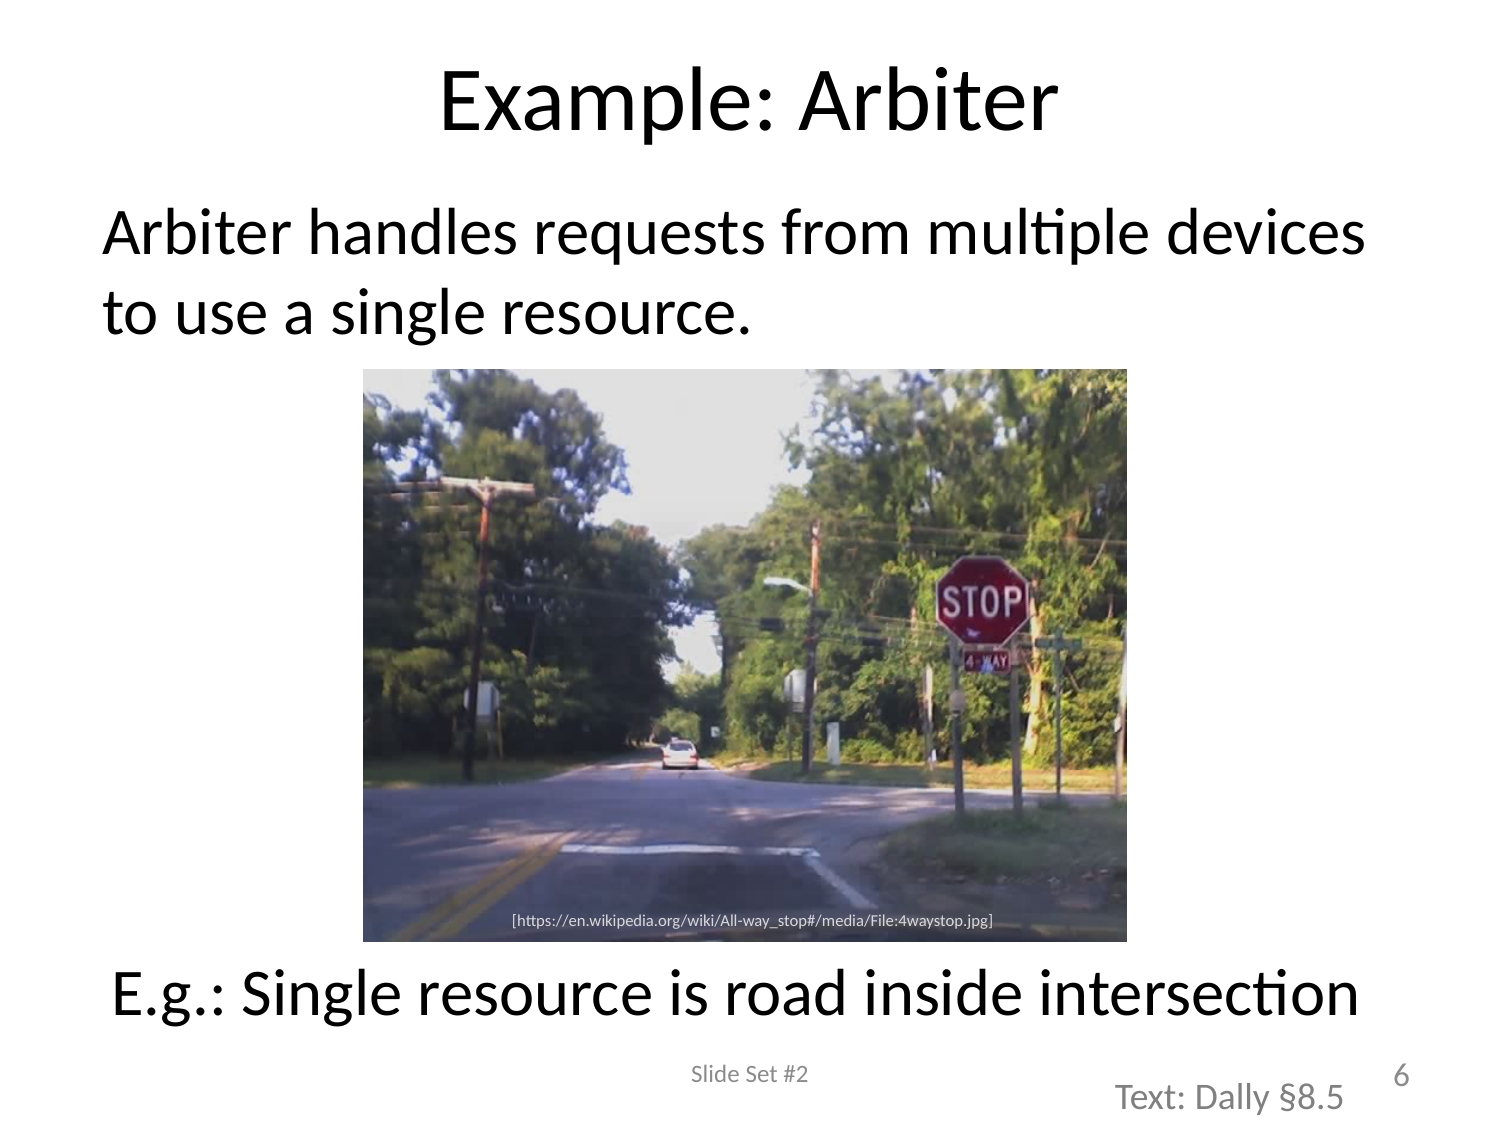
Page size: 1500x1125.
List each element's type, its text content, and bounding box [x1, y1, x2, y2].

text_box Arbiter handles requests from multiple devices to use a single resource. [102, 187, 1425, 348]
footer Slide Set #2 [512, 1046, 988, 1103]
title Example: Arbiter [75, 0, 1425, 188]
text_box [363, 369, 1164, 942]
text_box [90, 378, 1383, 1038]
text_box Text: Dally §8.5 [1100, 1103, 1363, 1125]
slide_number 6 [1074, 1042, 1425, 1103]
